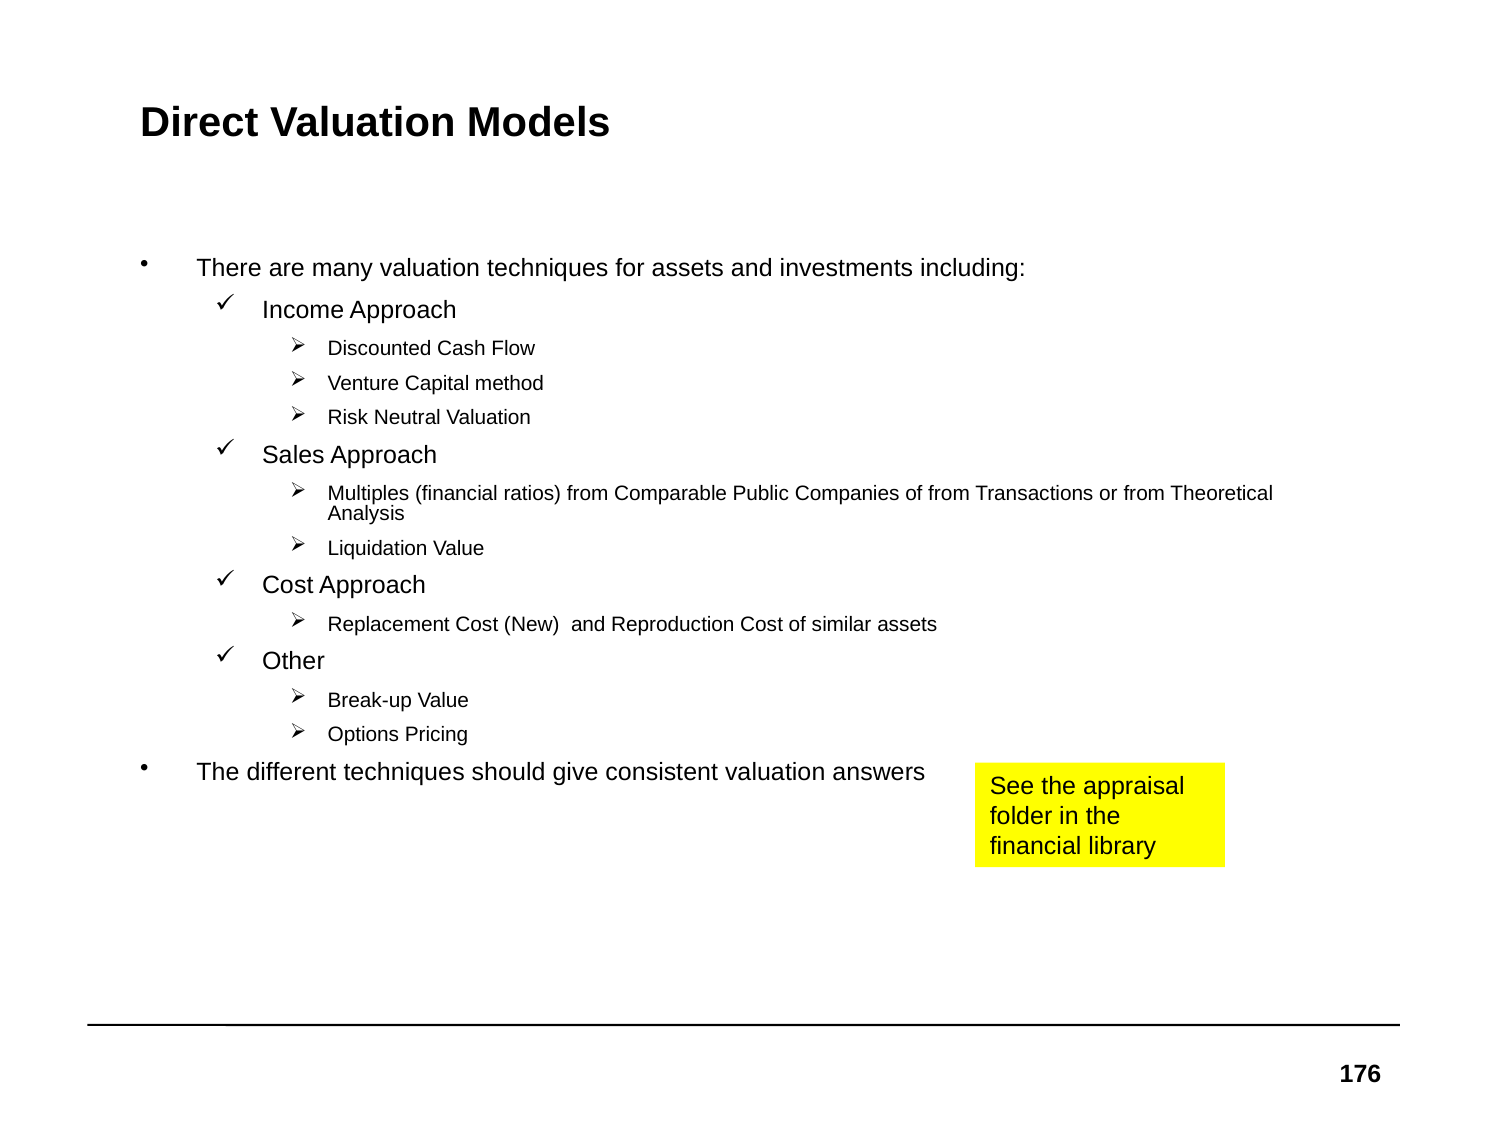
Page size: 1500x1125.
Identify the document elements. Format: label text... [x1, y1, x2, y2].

title Direct Valuation Models [125, 87, 1375, 225]
text_box See the appraisal folder in the financial library [975, 762, 1225, 868]
list There are many valuation techniques for assets and investments including: Income Approach Discounted Cash Flow Venture Capital method Risk Neutral Valuation Sales Approach Multiples (financial ratios) from Comparable Public Companies of from Transactions or from Theoretical Analysis Liquidation Value Cost Approach Replacement Cost (New) and Reproduction Cost of similar assets Other Break-up Value Options Pricing The different techniques should give consistent valuation answers [125, 249, 1338, 1000]
